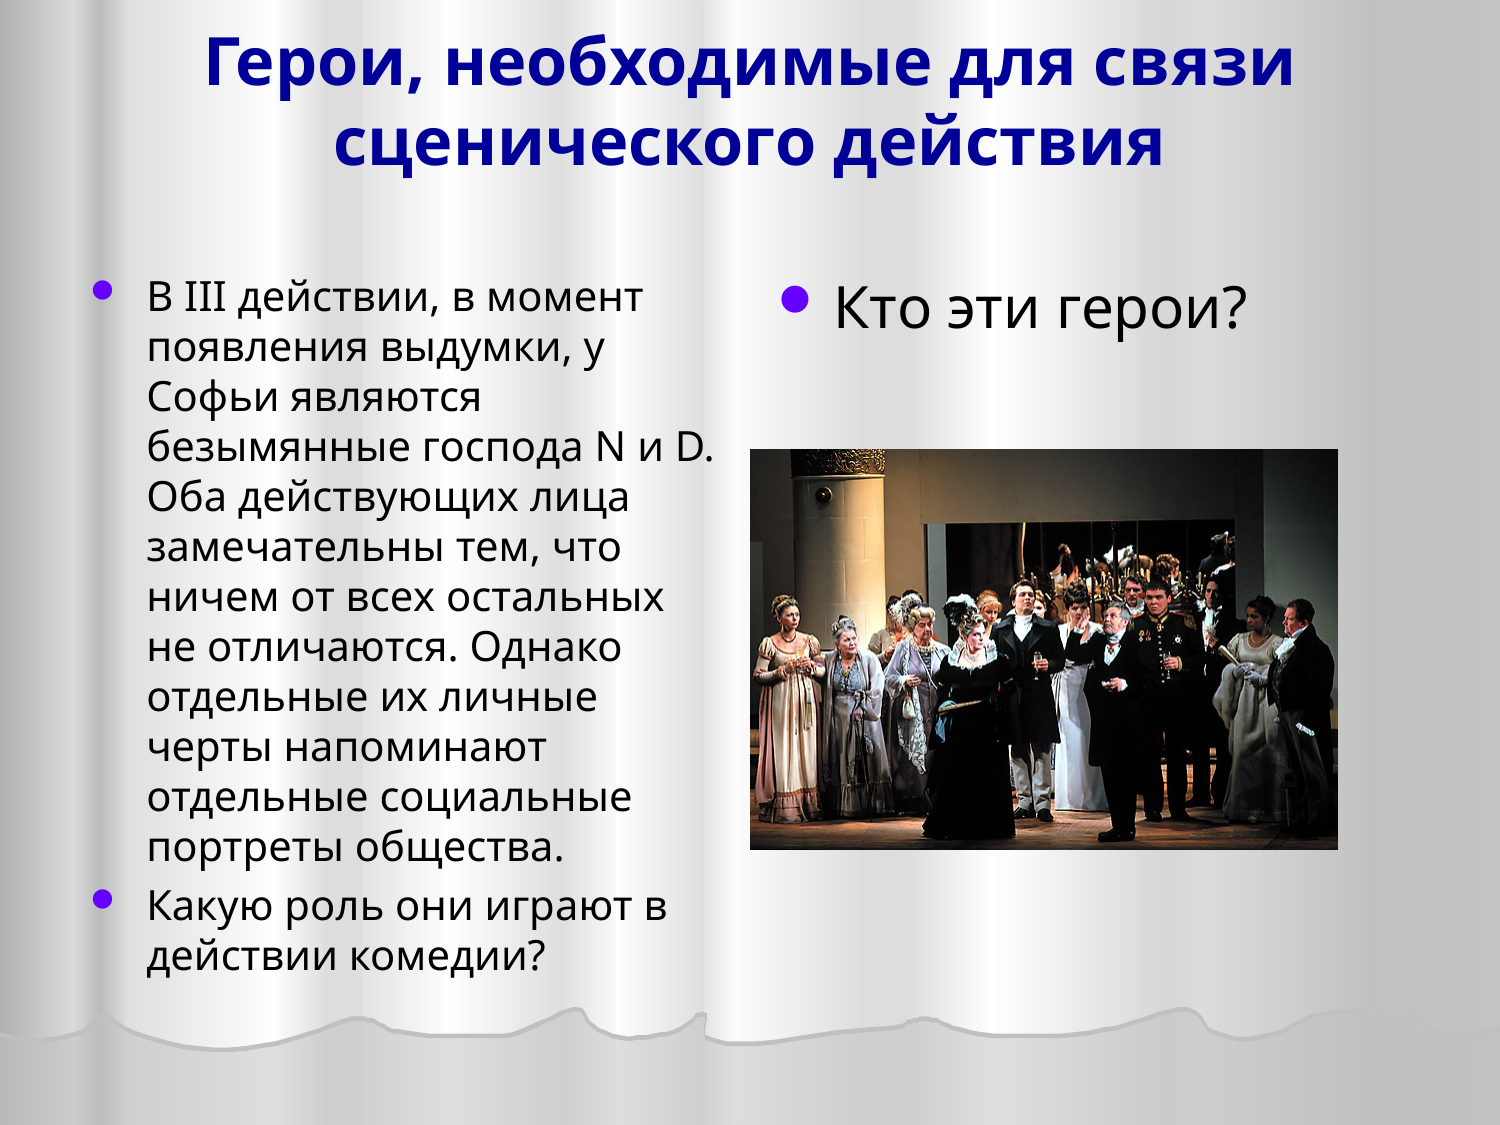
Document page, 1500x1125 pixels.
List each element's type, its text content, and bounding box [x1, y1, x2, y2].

picture [749, 449, 1339, 851]
list Кто эти герои? [762, 262, 1426, 1006]
title Герои, необходимые для связи сценического действия [74, 45, 1426, 233]
list В III действии, в момент появления выдумки, у Софьи являются безымянные господа N и D. Оба действующих лица замечательны тем, что ничем от всех остальных не отличаются. Однако отдельные их личные черты напоминают отдельные социальные портреты общества. Какую роль они играют в действии комедии? [74, 262, 738, 1006]
